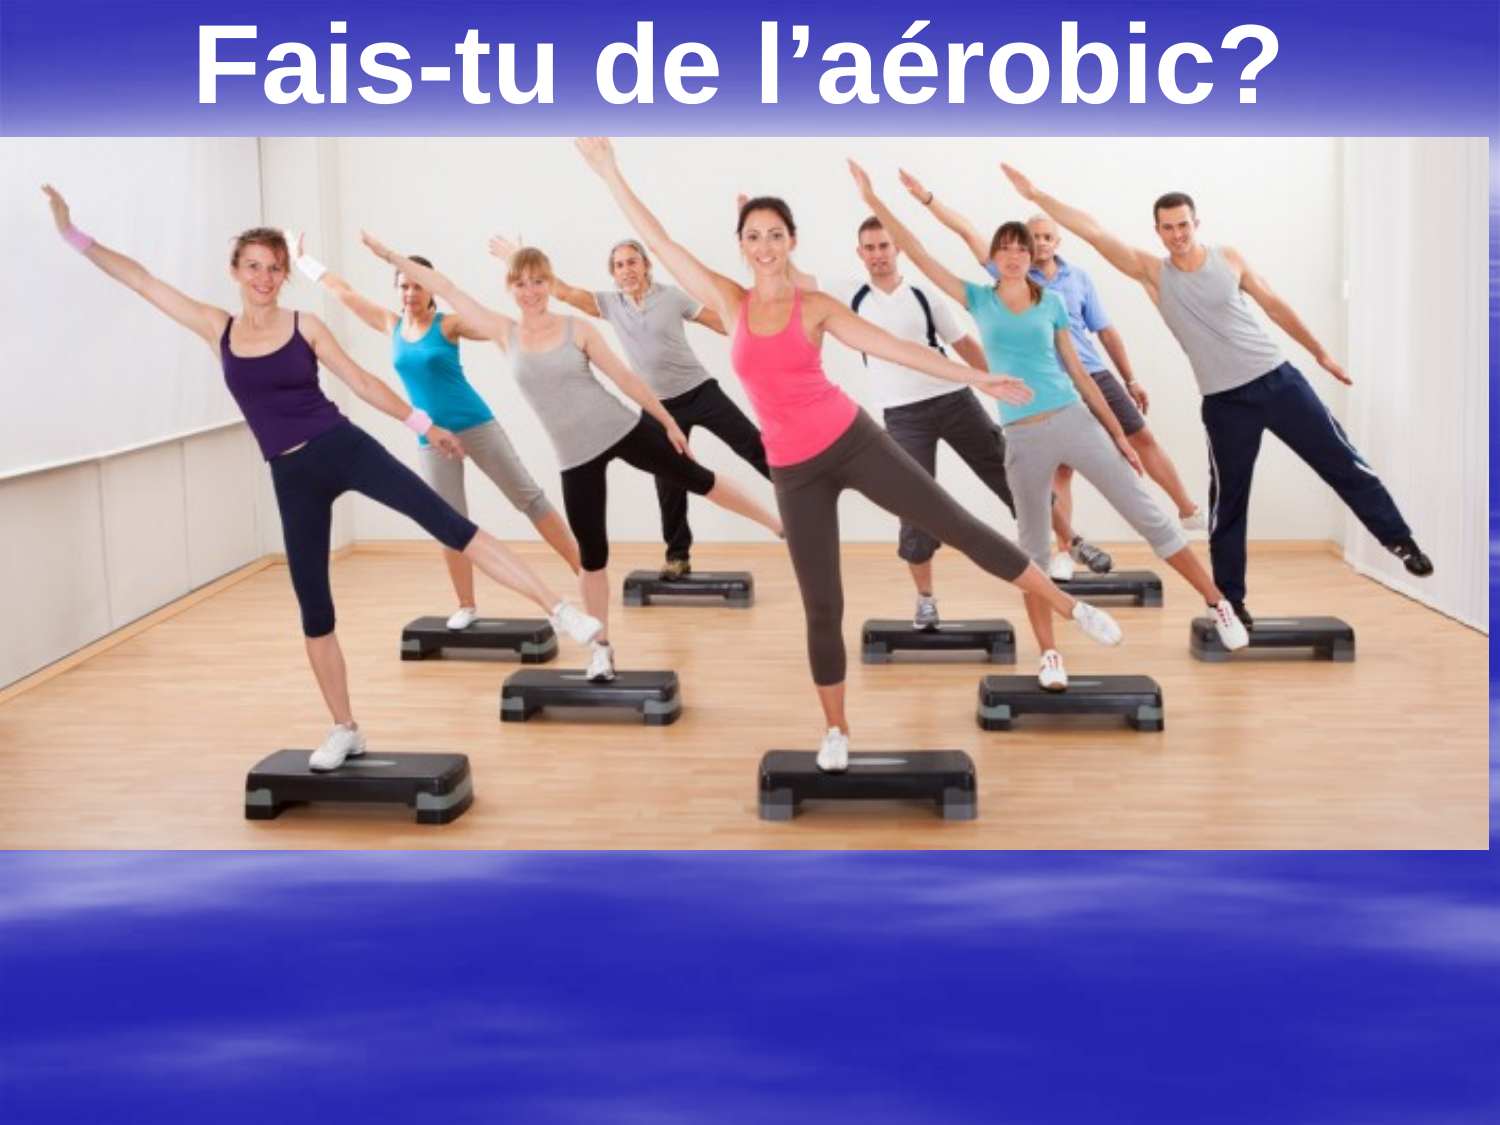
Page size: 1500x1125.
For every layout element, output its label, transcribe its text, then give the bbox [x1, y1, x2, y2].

picture [0, 137, 1489, 851]
title Fais-tu de l’aérobic? [41, 0, 1438, 135]
